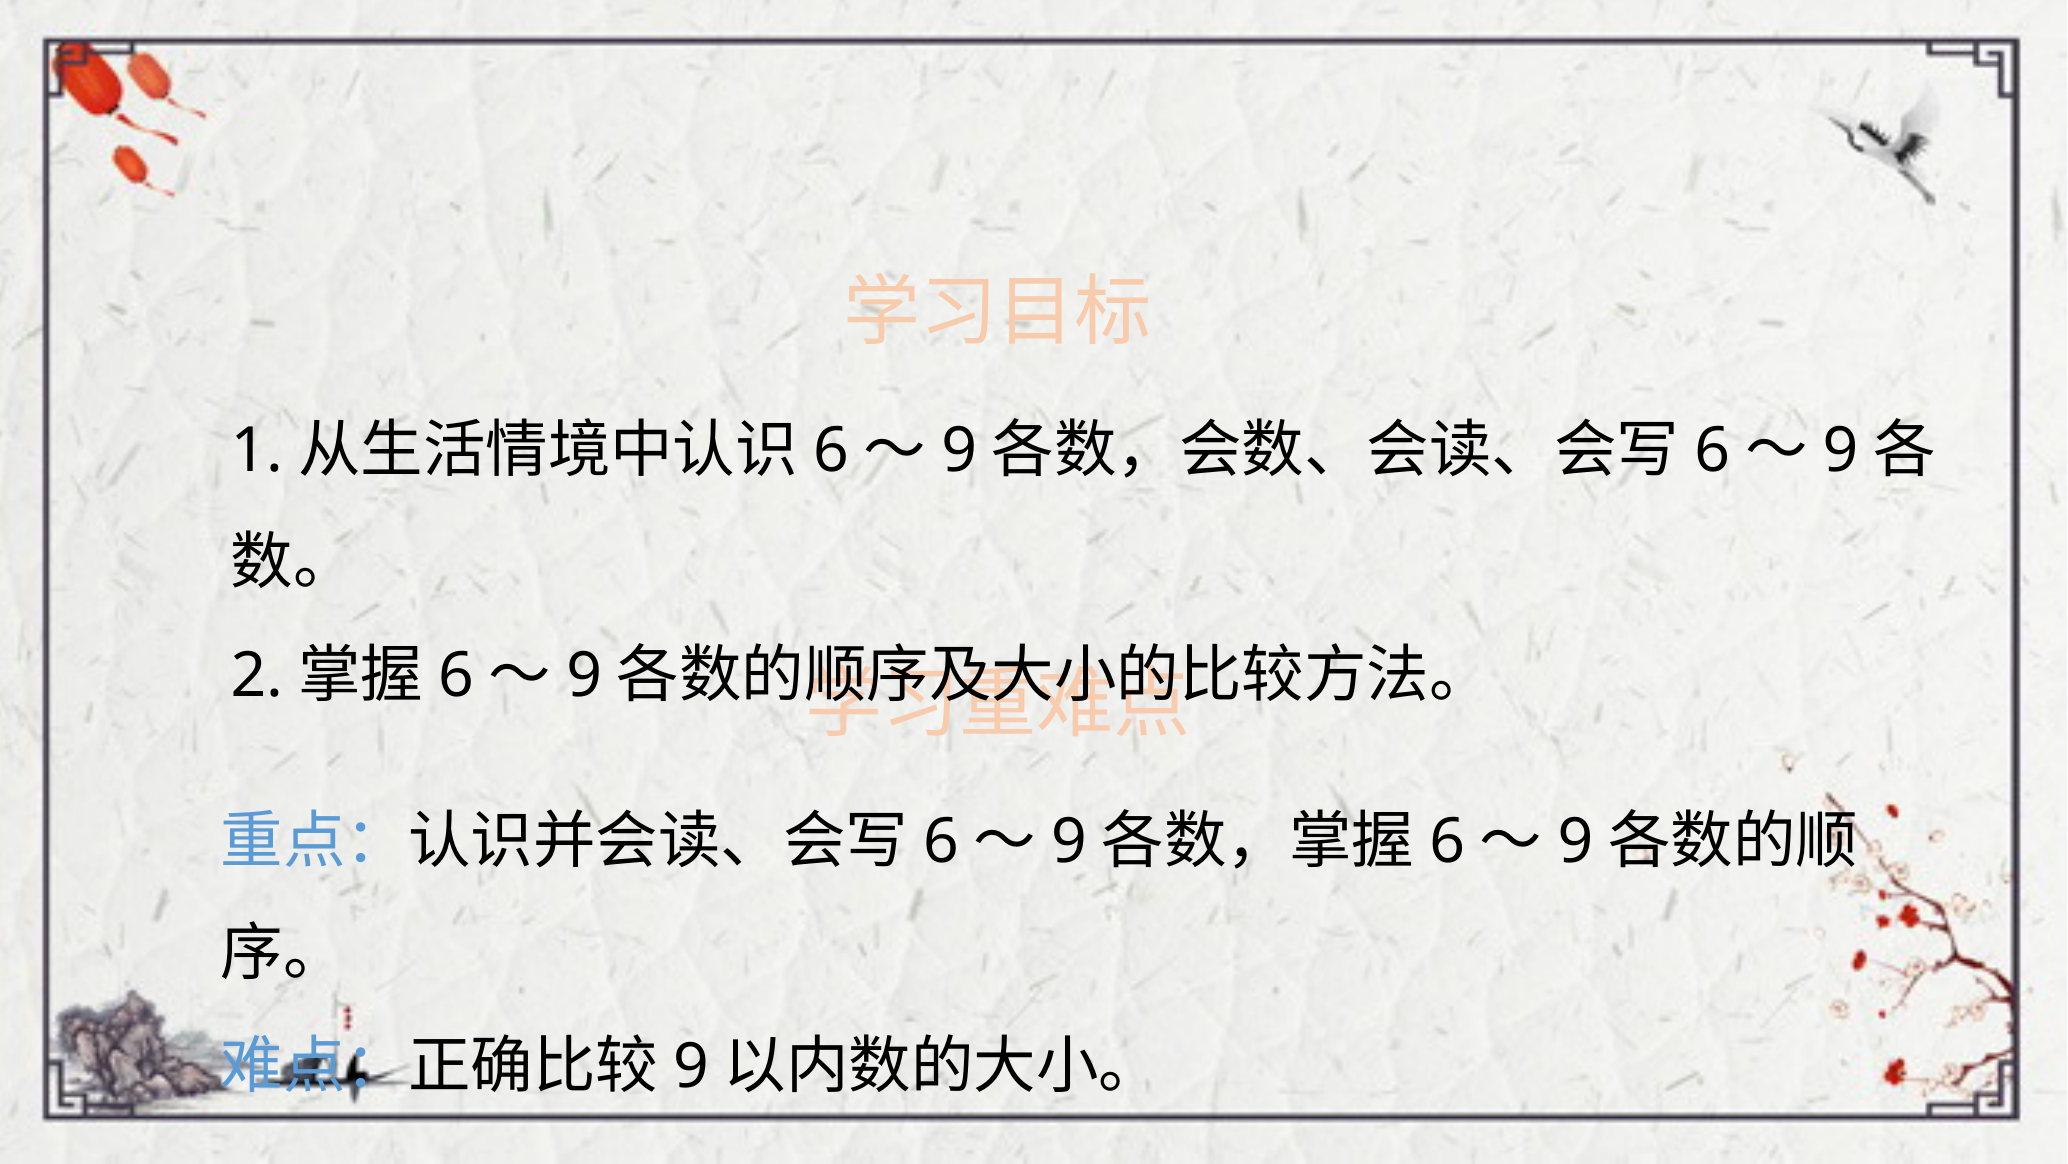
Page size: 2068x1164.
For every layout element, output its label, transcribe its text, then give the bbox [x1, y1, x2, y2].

picture [0, 0, 2068, 1164]
text_box 学习重难点 [672, 716, 1324, 754]
text_box 学习目标 [576, 253, 1419, 362]
text_box 1.从生活情境中认识6～9各数，会数、会读、会写6～9各数。 2.掌握6～9各数的顺序及大小的比较方法。 [215, 363, 1959, 716]
text_box 重点：认识并会读、会写6～9各数，掌握6～9各数的顺序。 难点：正确比较9以内数的大小。 [205, 754, 1908, 1108]
